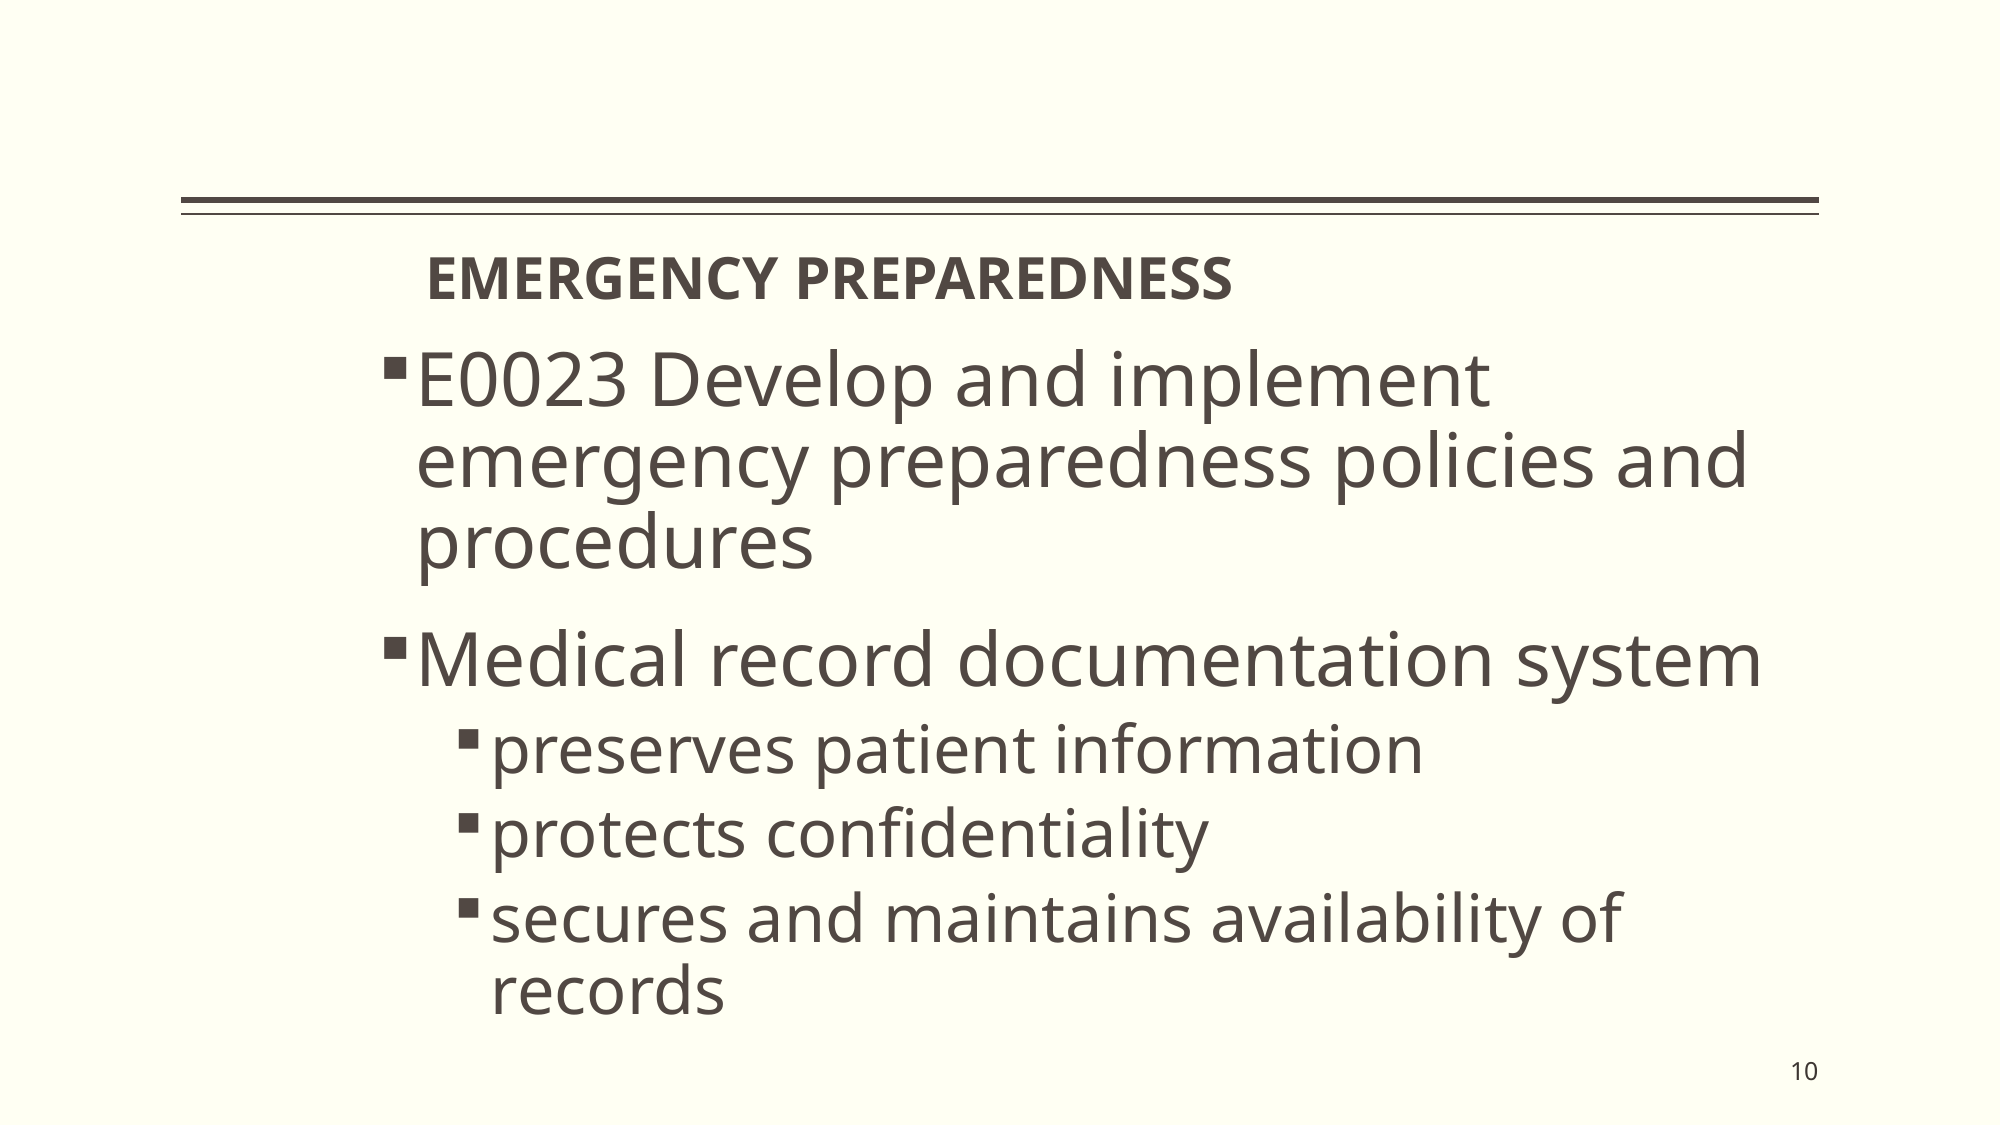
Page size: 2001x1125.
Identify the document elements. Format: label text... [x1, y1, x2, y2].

title EMERGENCY PREPAREDNESS [425, 109, 1888, 320]
slide_number 10 [1518, 1042, 1819, 1103]
list E0023 Develop and implement emergency preparedness policies and procedures Medical record documentation system preserves patient information protects confidentiality secures and maintains availability of records [378, 246, 1841, 1052]
